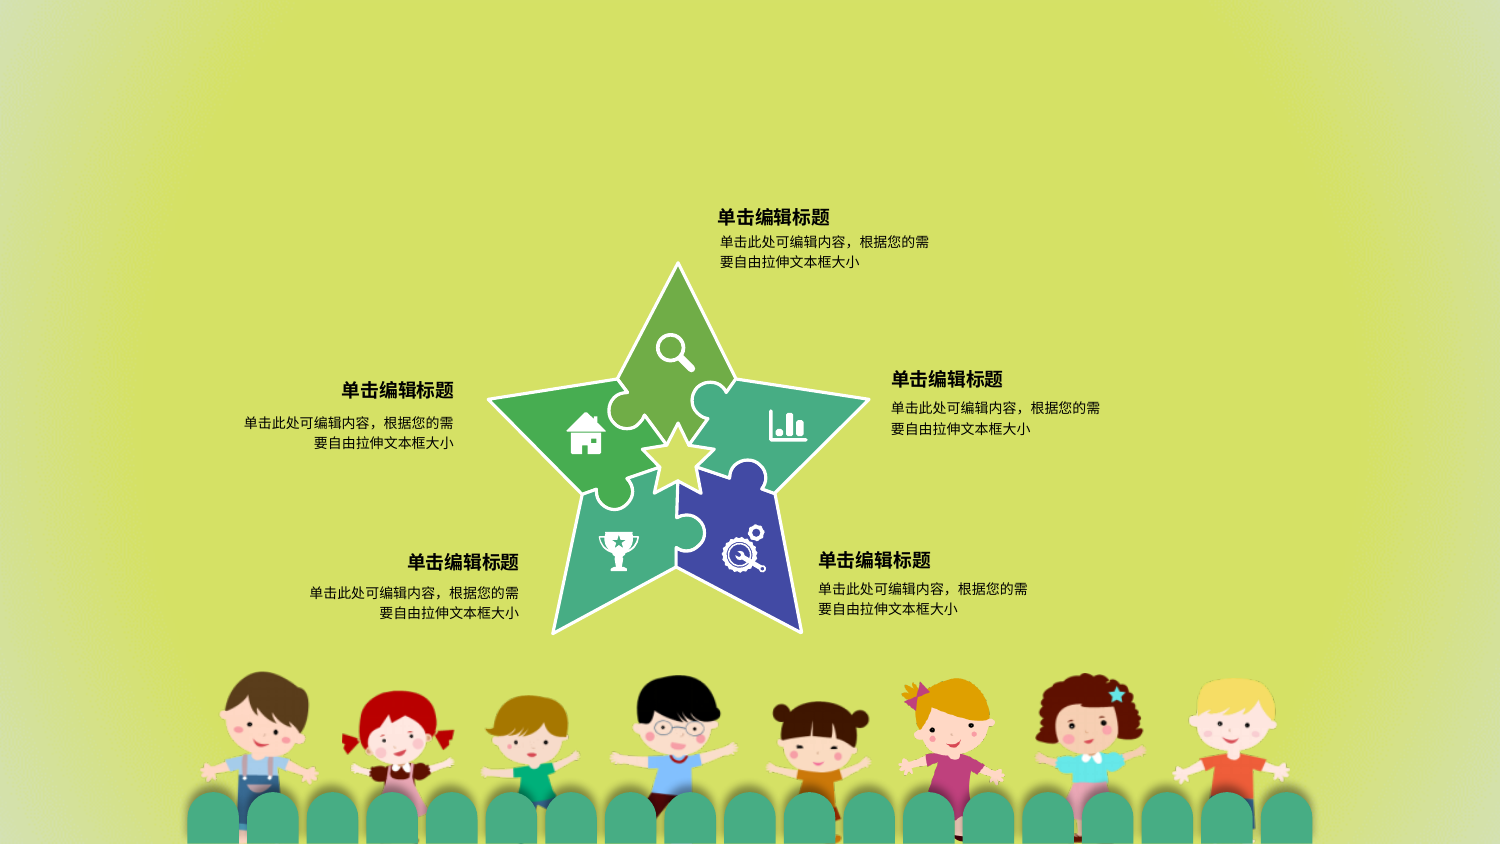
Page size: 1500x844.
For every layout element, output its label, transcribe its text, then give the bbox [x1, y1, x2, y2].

text_box 单击编辑标题 [273, 378, 455, 402]
text_box 单击编辑标题 [717, 205, 898, 228]
text_box [769, 409, 808, 442]
text_box 单击编辑标题 [818, 548, 999, 571]
text_box [609, 262, 736, 445]
text_box 单击编辑标题 [890, 367, 1072, 390]
text_box 单击此处可编辑内容，根据您的需要自由拉伸文本框大小 [719, 229, 936, 271]
text_box 单击此处可编辑内容，根据您的需要自由拉伸文本框大小 [303, 581, 520, 622]
text_box 单击此处可编辑内容，根据您的需要自由拉伸文本框大小 [238, 411, 454, 452]
text_box 单击此处可编辑内容，根据您的需要自由拉伸文本框大小 [818, 576, 1034, 618]
text_box [552, 467, 704, 634]
text_box [655, 333, 696, 373]
text_box [676, 461, 802, 633]
text_box [688, 378, 870, 494]
text_box [566, 412, 606, 455]
text_box 单击编辑标题 [339, 550, 520, 573]
picture [0, 0, 1500, 844]
text_box [598, 531, 640, 572]
text_box [488, 378, 667, 509]
text_box 单击此处可编辑内容，根据您的需要自由拉伸文本框大小 [890, 396, 1107, 438]
text_box [721, 524, 767, 573]
